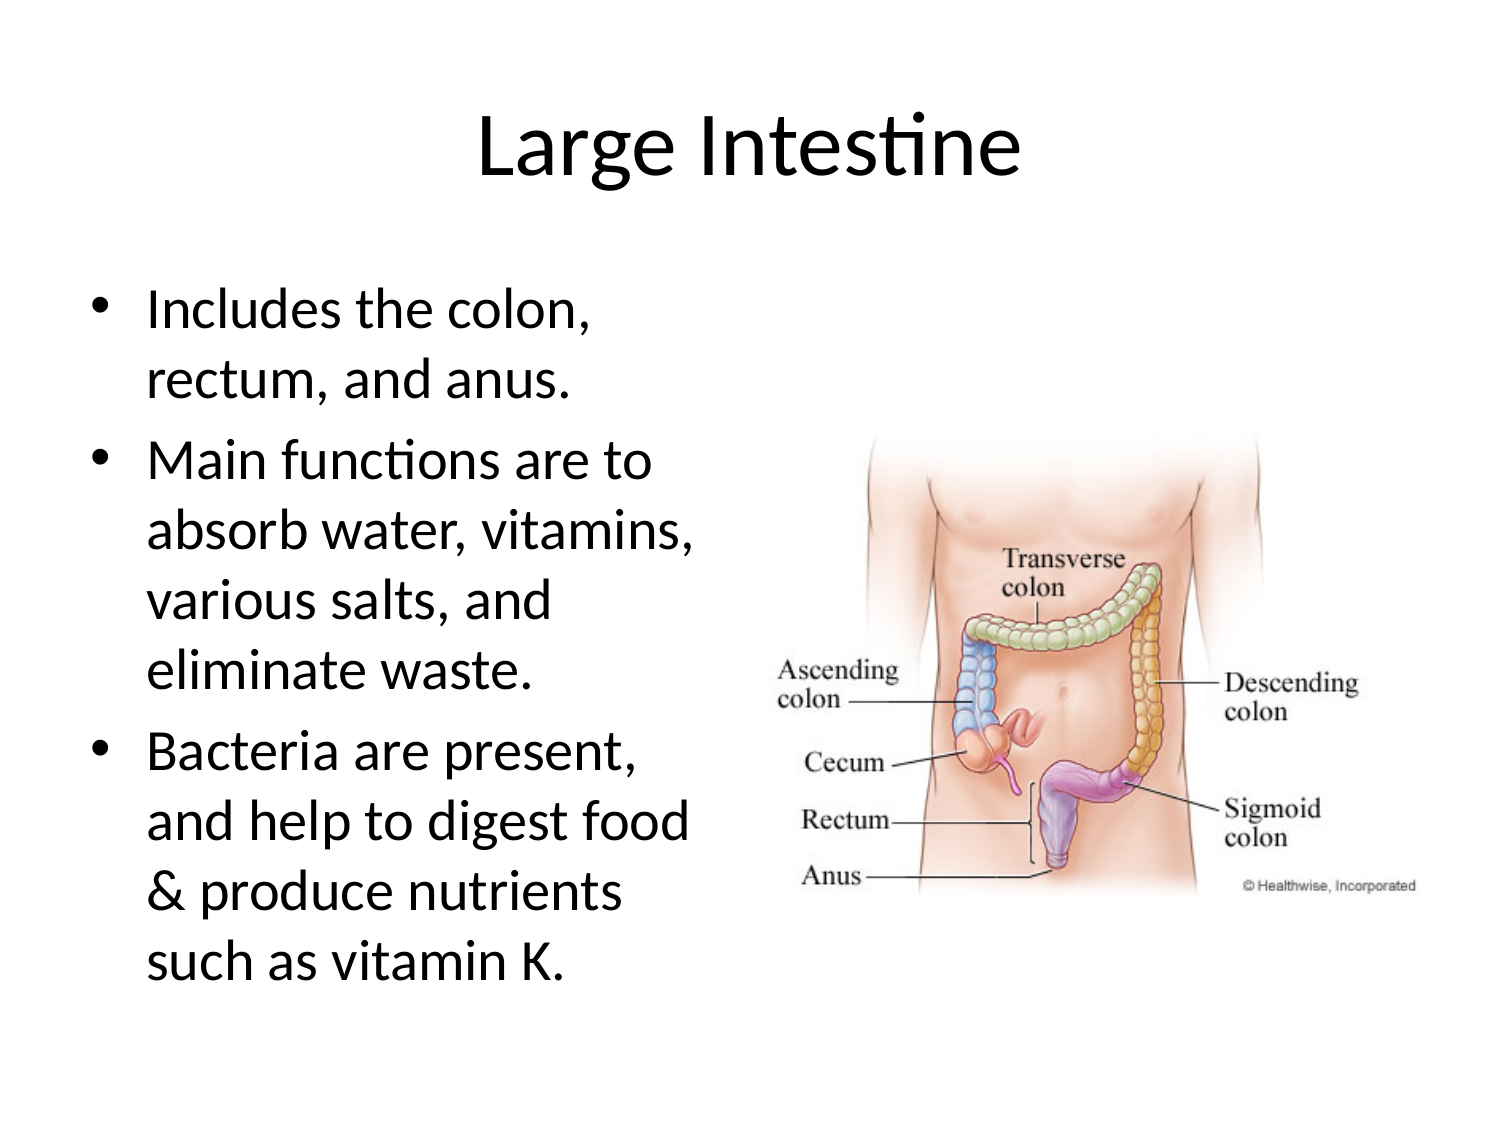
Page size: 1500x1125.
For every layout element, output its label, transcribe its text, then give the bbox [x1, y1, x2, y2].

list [692, 232, 1426, 1088]
list Includes the colon, rectum, and anus. Main functions are to absorb water, vitamins, various salts, and eliminate waste. Bacteria are present, and help to digest food & produce nutrients such as vitamin K. [75, 262, 687, 1005]
title Large Intestine [75, 45, 1425, 233]
